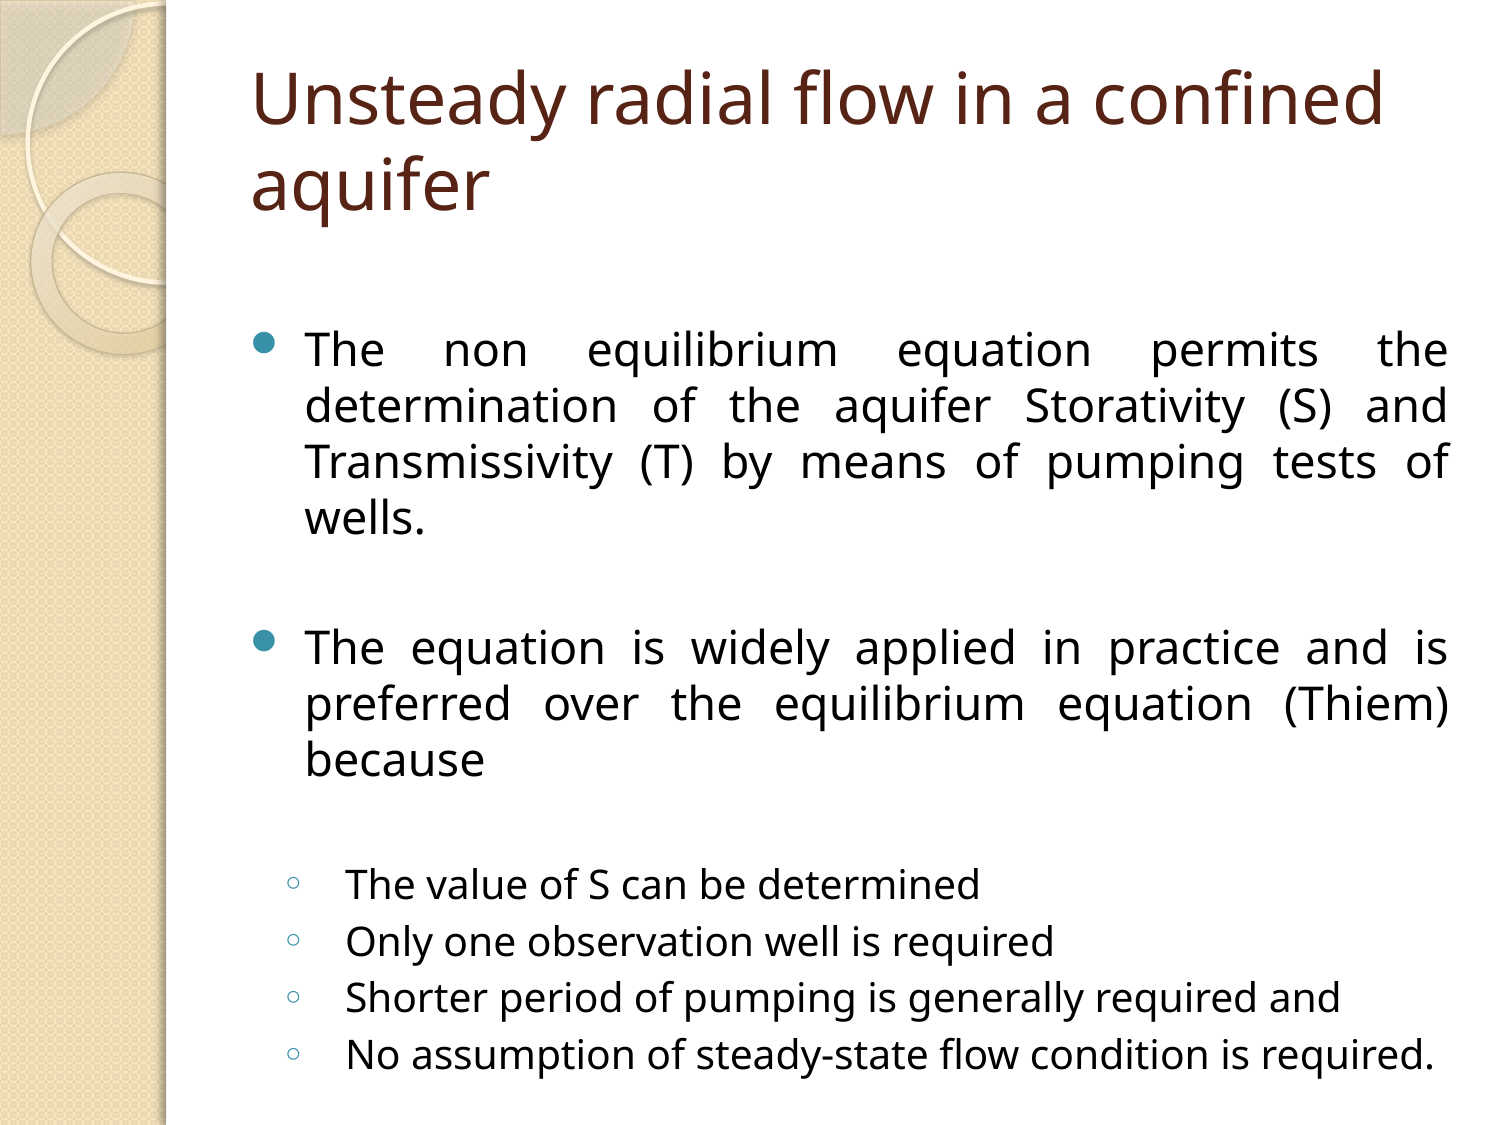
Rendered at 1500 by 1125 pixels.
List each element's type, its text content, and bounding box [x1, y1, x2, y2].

title Unsteady radial flow in a confined aquifer [235, 45, 1466, 233]
list The non equilibrium equation permits the determination of the aquifer Storativity (S) and Transmissivity (T) by means of pumping tests of wells. The equation is widely applied in practice and is preferred over the equilibrium equation (Thiem) because The value of S can be determined Only one observation well is required Shorter period of pumping is generally required and No assumption of steady-state flow condition is required. [235, 312, 1466, 1100]
